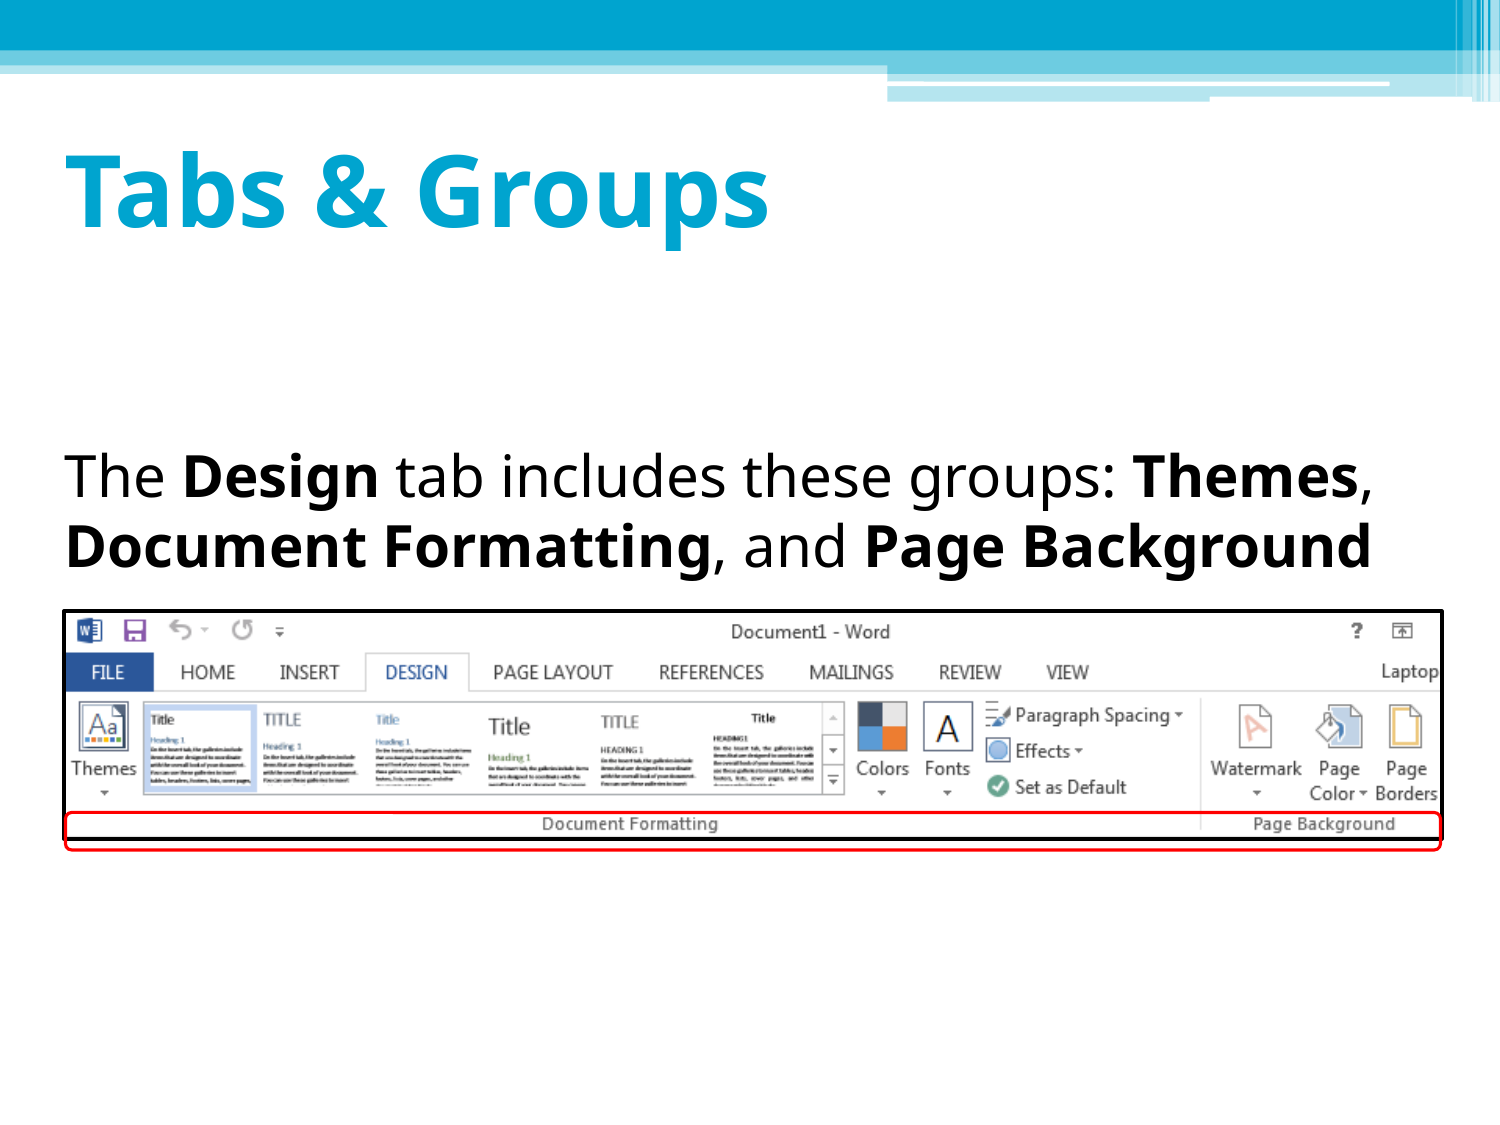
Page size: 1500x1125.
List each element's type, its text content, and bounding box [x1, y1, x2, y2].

text_box [64, 816, 1442, 852]
picture [65, 612, 1441, 838]
list The Design tab includes these groups: Themes, Document Formatting, and Page Background [50, 431, 1450, 1100]
title Tabs & Groups [50, 99, 1400, 275]
